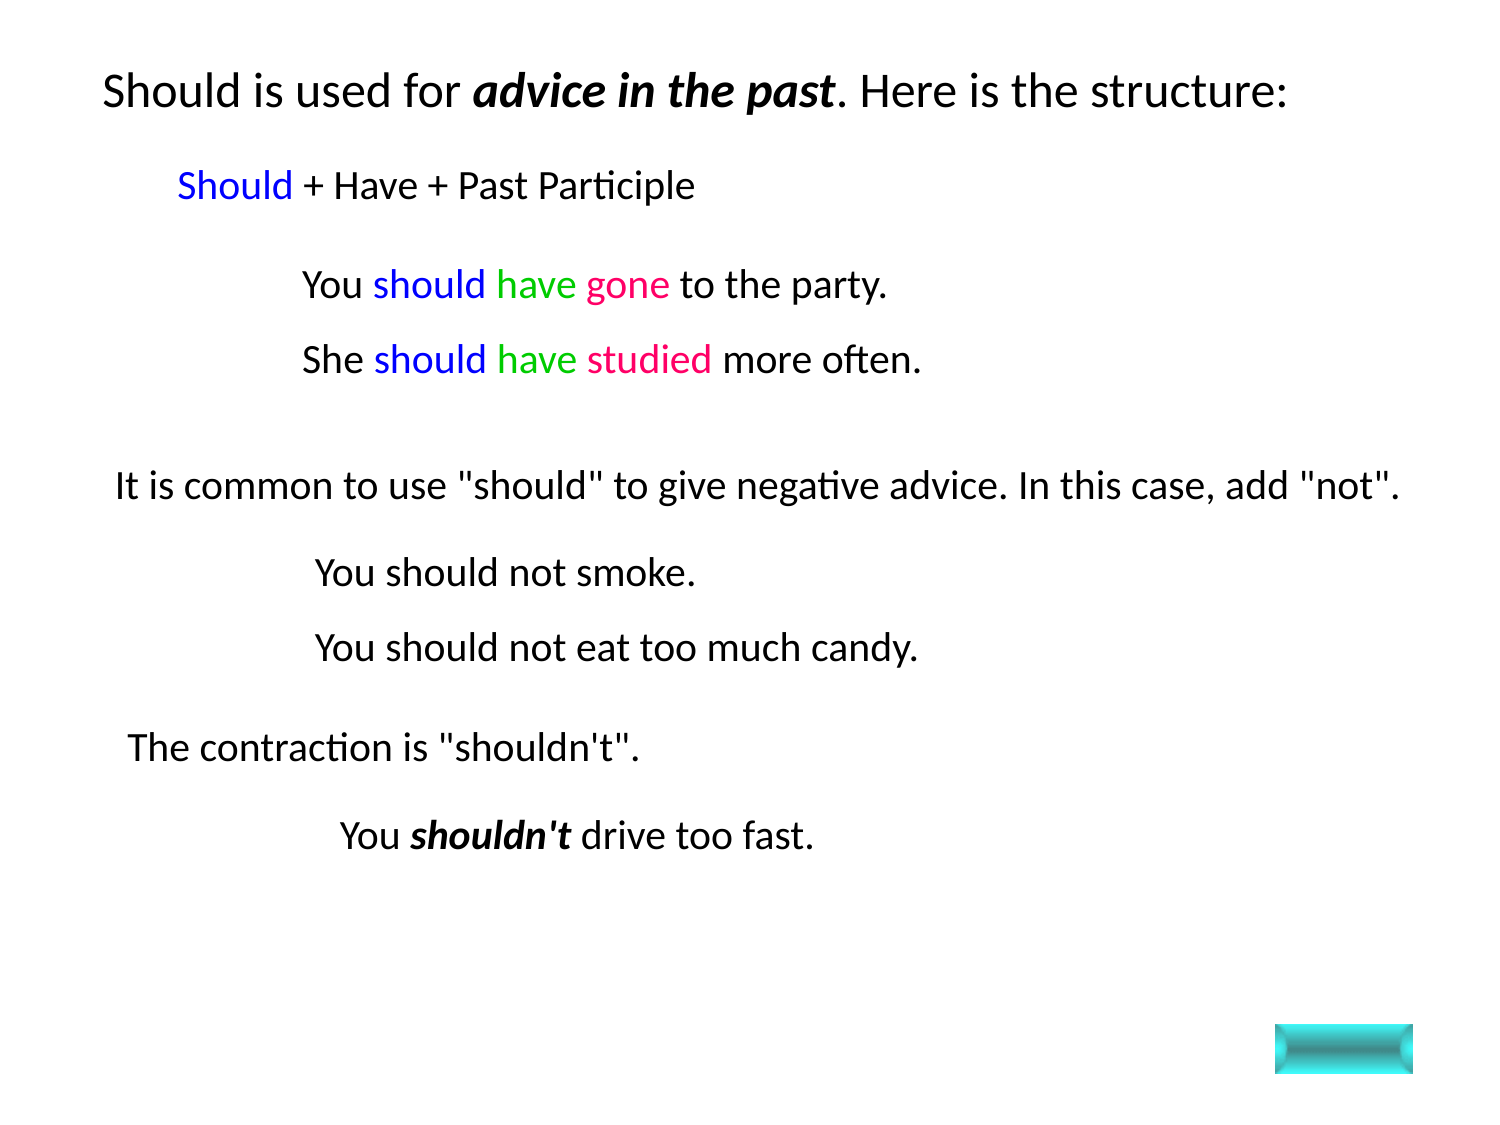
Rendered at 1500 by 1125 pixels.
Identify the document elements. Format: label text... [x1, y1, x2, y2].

picture [1274, 1024, 1413, 1074]
text_box Should + Have + Past Participle [162, 149, 725, 215]
text_box The contraction is "shouldn't". [112, 712, 675, 778]
text_box It is common to use "should" to give negative advice. In this case, add "not". [99, 450, 1425, 515]
text_box You shouldn't drive too fast. [324, 800, 950, 865]
text_box You should not smoke. You should not eat too much candy. [300, 537, 938, 678]
text_box You should have gone to the party. She should have studied more often. [287, 249, 950, 390]
text_box Should is used for advice in the past. Here is the structure: [87, 49, 1325, 125]
